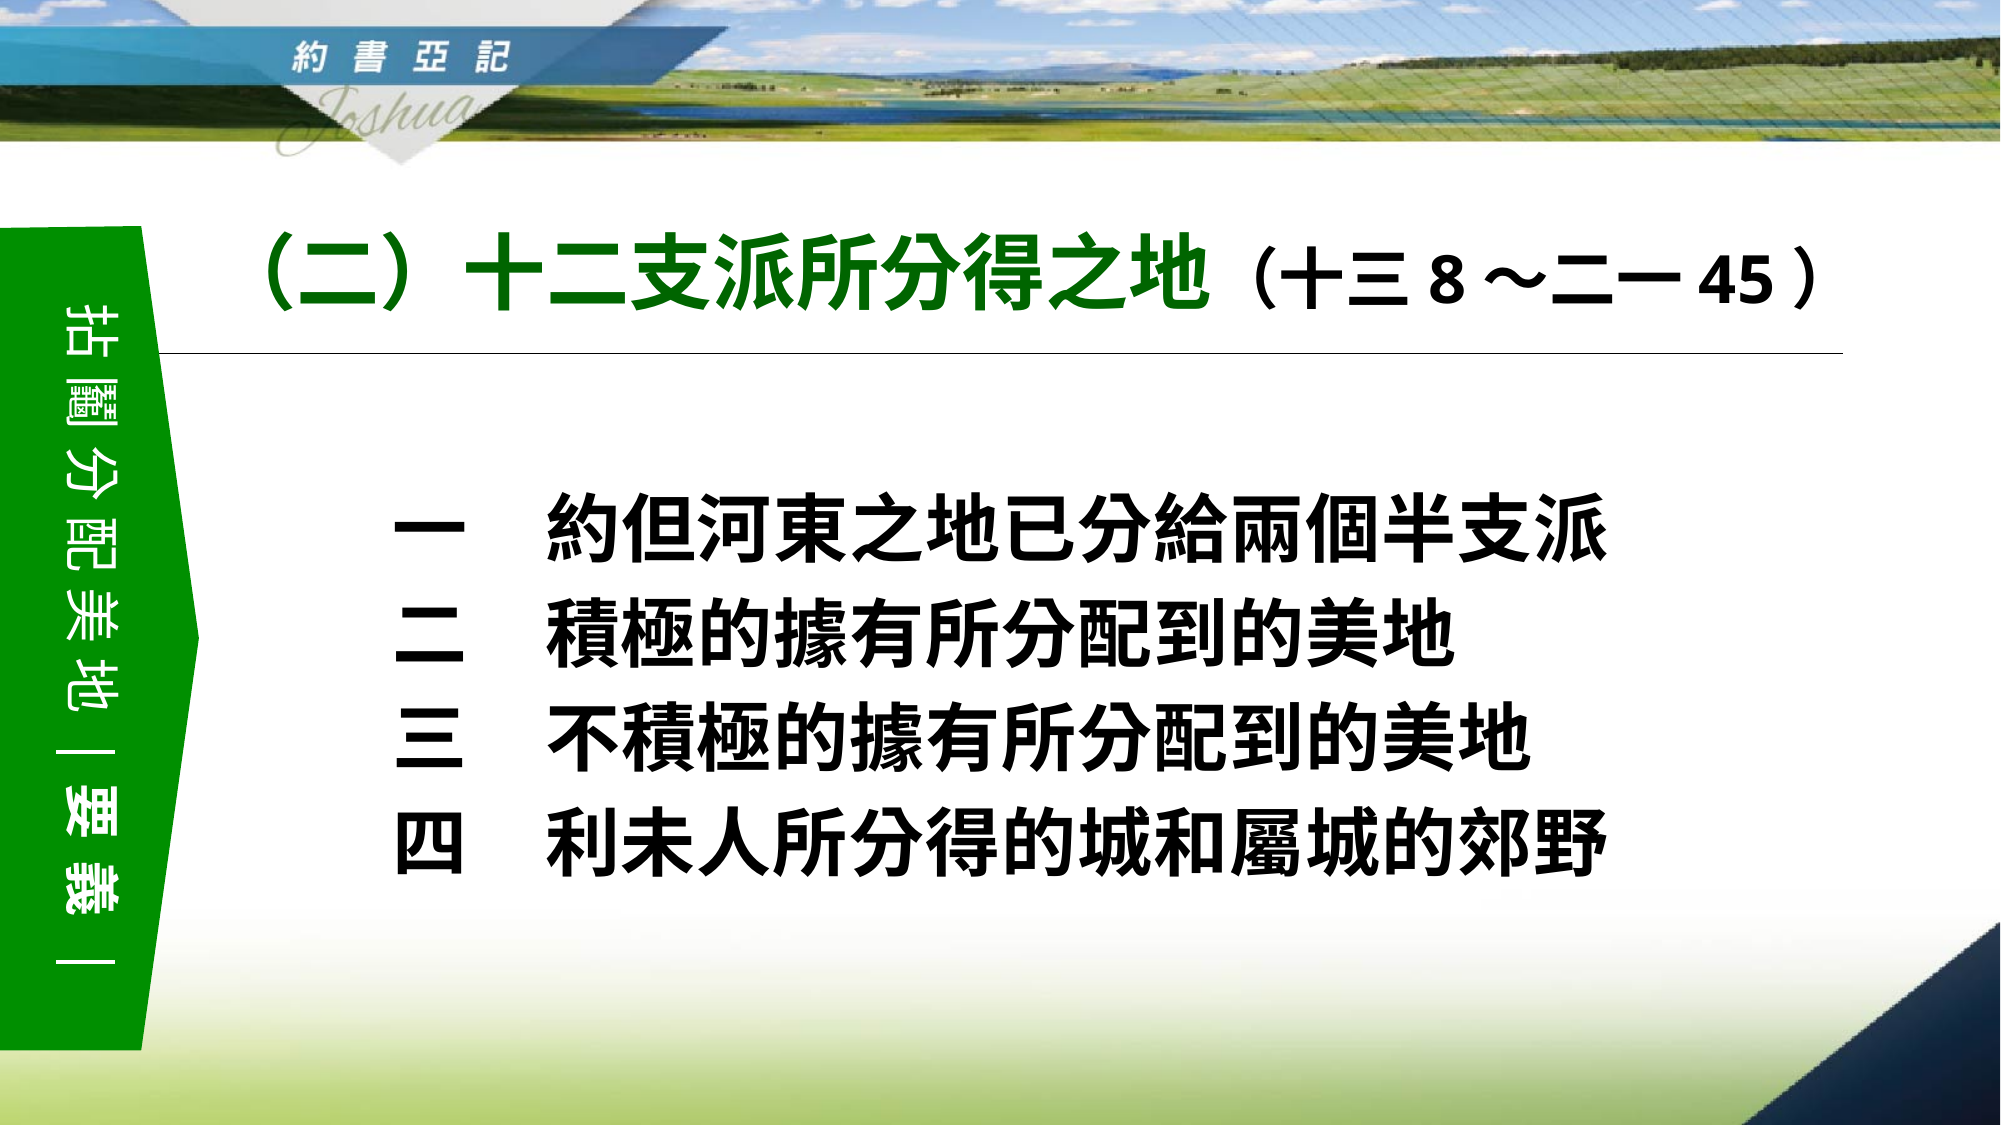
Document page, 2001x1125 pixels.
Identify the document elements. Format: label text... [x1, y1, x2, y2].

picture [0, 0, 2001, 1125]
text_box （二）十二支派所分得之地（十三8～二一45） [198, 213, 1883, 328]
text_box 拈鬮分配美地 要義 [36, 288, 135, 1013]
text_box 一 約但河東之地已分給兩個半支派 二 積極的據有所分配到的美地 三 不積極的據有所分配到的美地 四 利未人所分得的城和屬城的郊野 [378, 459, 1984, 893]
text_box [0, 224, 200, 1052]
